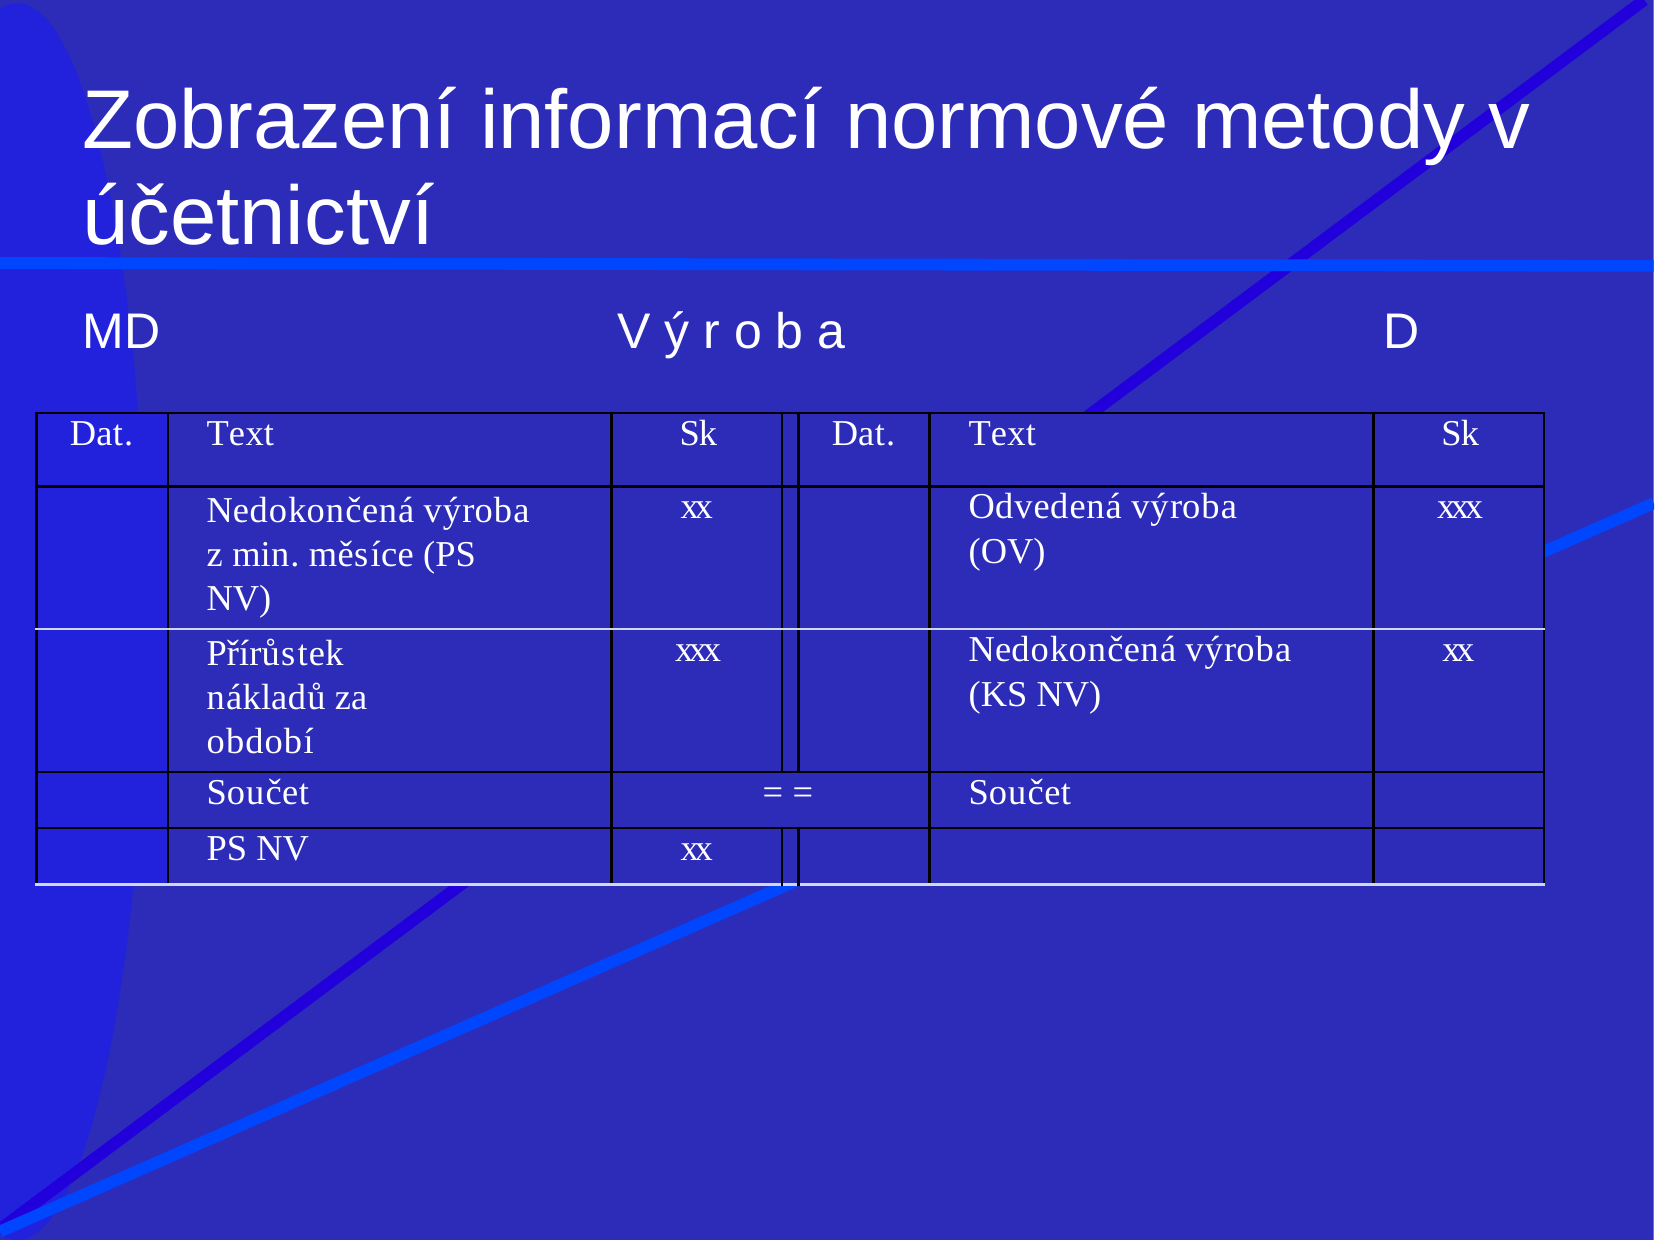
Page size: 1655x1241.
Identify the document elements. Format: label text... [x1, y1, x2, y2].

table_cell Nedokončená výroba z min. měsíce (PS NV) [169, 488, 610, 628]
table_header Dat. [800, 414, 928, 485]
table_cell PS NV [169, 829, 610, 883]
table_cell = = [613, 773, 928, 827]
table_cell xxx [613, 630, 781, 771]
table_cell [783, 488, 797, 628]
title Zobrazení informací normové metody v účetnictví [80, 69, 1574, 277]
table_header Text [169, 414, 610, 485]
table_cell Součet [169, 773, 610, 827]
table_cell [38, 773, 167, 827]
table_cell [800, 488, 928, 628]
table_cell [800, 829, 928, 883]
table_cell xx [1375, 630, 1543, 771]
table_cell [38, 630, 167, 771]
table_cell xx [613, 829, 781, 883]
table_cell Součet [931, 773, 1372, 827]
table_cell Nedokončená výroba (KS NV) [931, 630, 1372, 771]
table_cell xx [613, 488, 781, 628]
table_cell Přírůstek nákladů za období [169, 630, 610, 771]
table_header Dat. [38, 414, 167, 485]
table_cell [38, 488, 167, 628]
table_header Sk [1375, 414, 1543, 485]
table_header [783, 414, 797, 485]
table_cell [38, 829, 167, 883]
table_cell xxx [1375, 488, 1543, 628]
table_cell [931, 829, 1372, 883]
text_box MD V ý r o b a D [80, 298, 1420, 359]
table_cell [1375, 829, 1543, 883]
table_cell Odvedená výroba (OV) [931, 488, 1372, 628]
table_cell [800, 630, 928, 771]
table_cell [783, 829, 797, 883]
table_cell [783, 630, 797, 771]
table_cell [1375, 773, 1543, 827]
table_header Text [931, 414, 1372, 485]
table_header Sk [613, 414, 781, 485]
